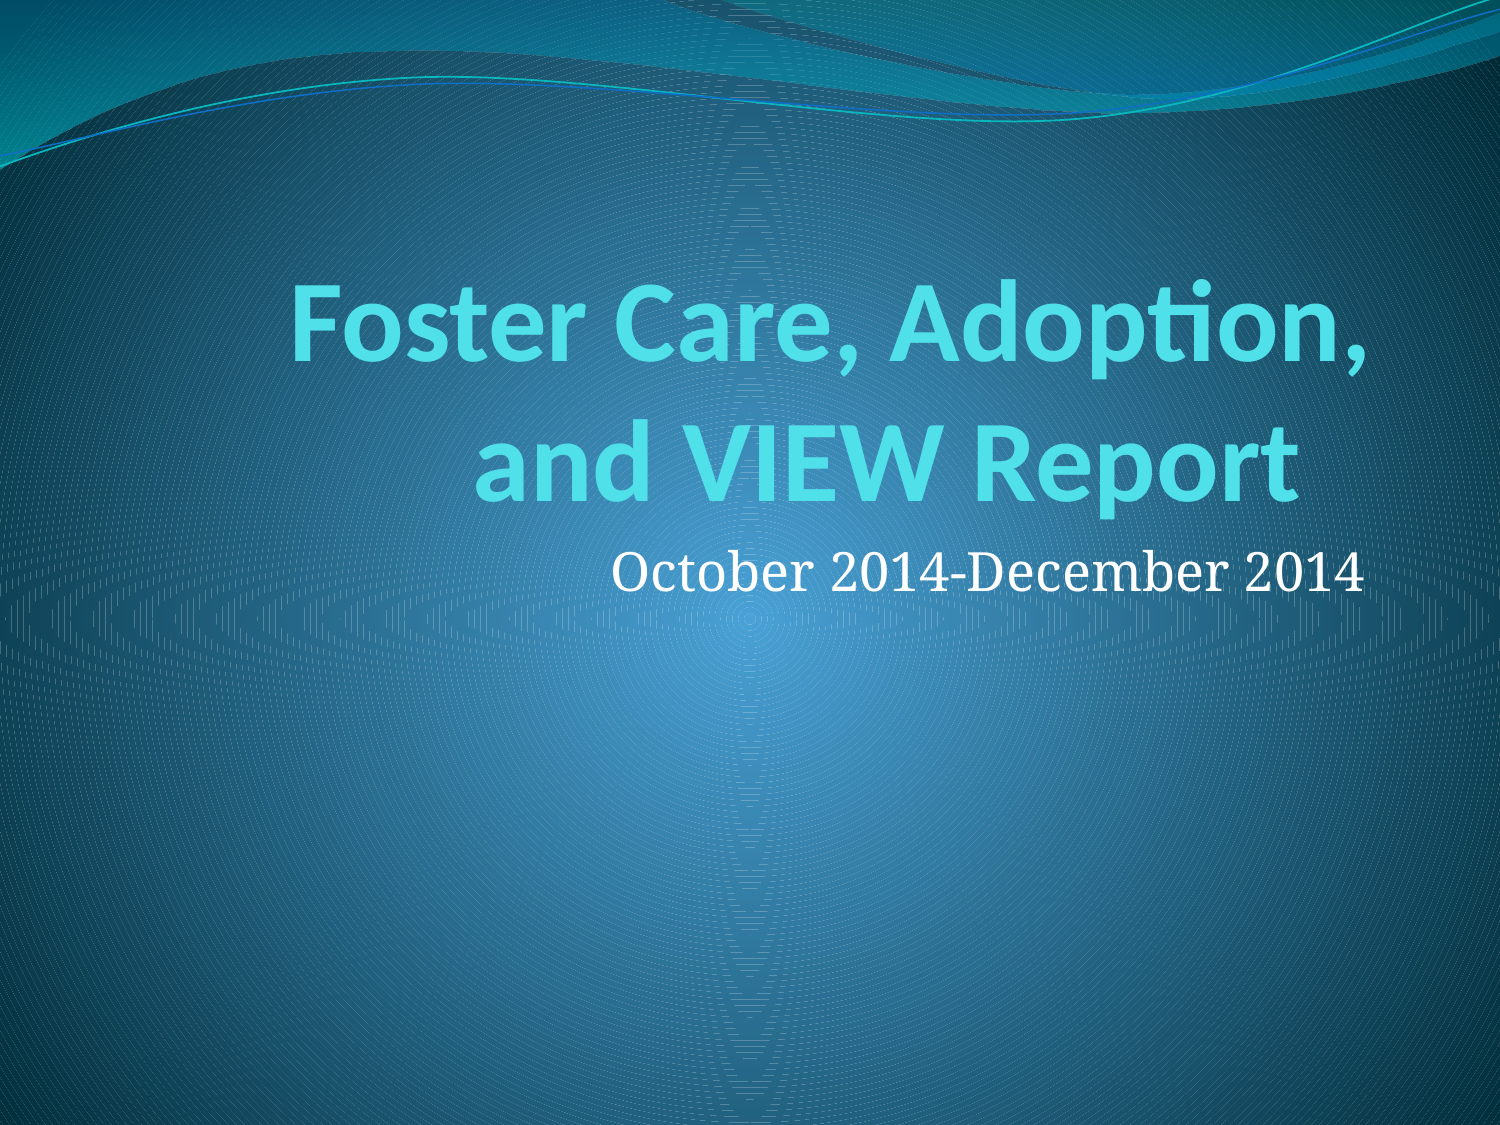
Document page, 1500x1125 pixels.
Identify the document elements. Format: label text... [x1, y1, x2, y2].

subtitle October 2014-December 2014 [87, 529, 1376, 818]
title Foster Care, Adoption, and VIEW Report [87, 224, 1376, 525]
